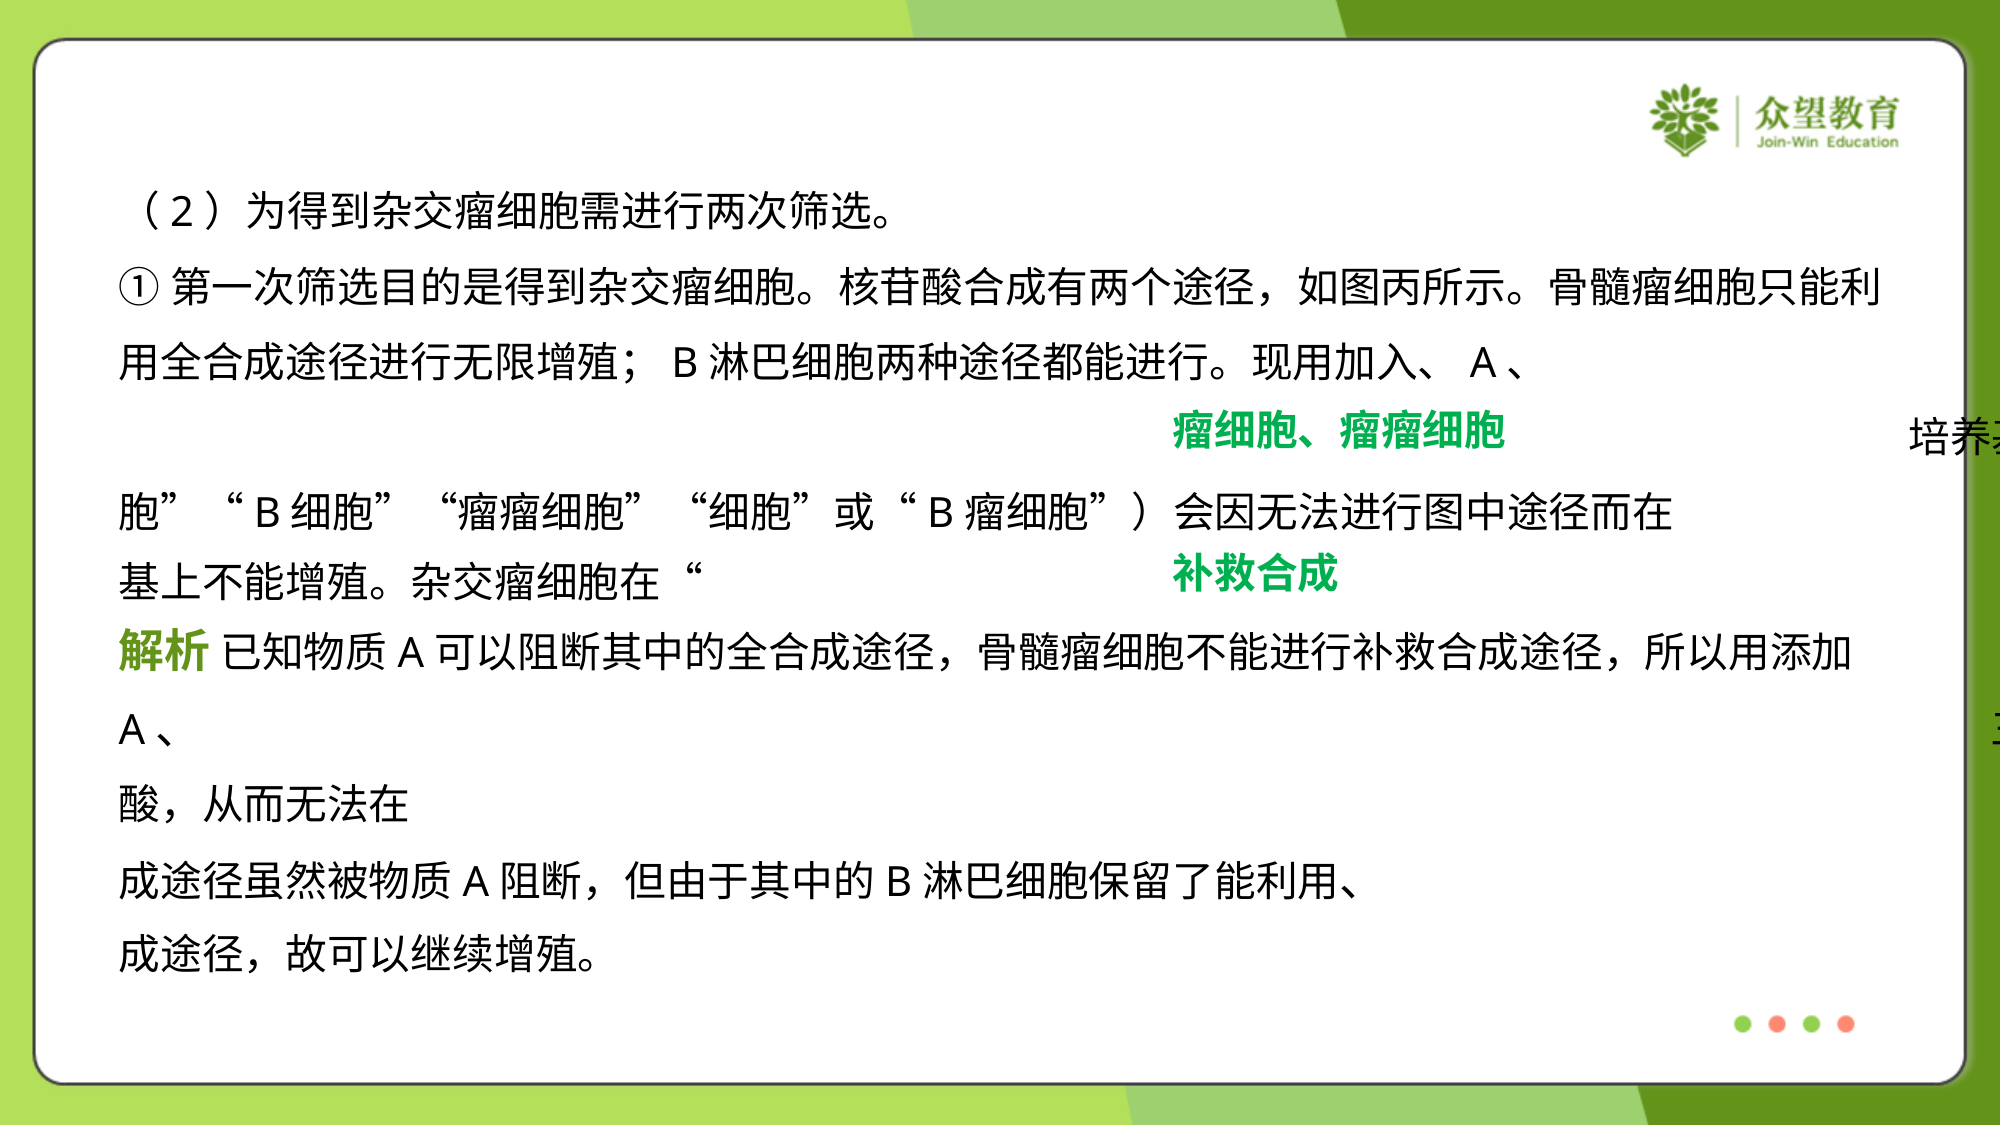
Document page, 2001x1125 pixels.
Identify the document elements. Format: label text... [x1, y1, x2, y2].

text_box （2）为得到杂交瘤细胞需进行两次筛选。 [118, 159, 1883, 227]
picture [0, 0, 2000, 1125]
text_box 瘤细胞、瘤瘤细胞 [1157, 379, 1522, 447]
text_box 补救合成 [1157, 526, 1355, 590]
